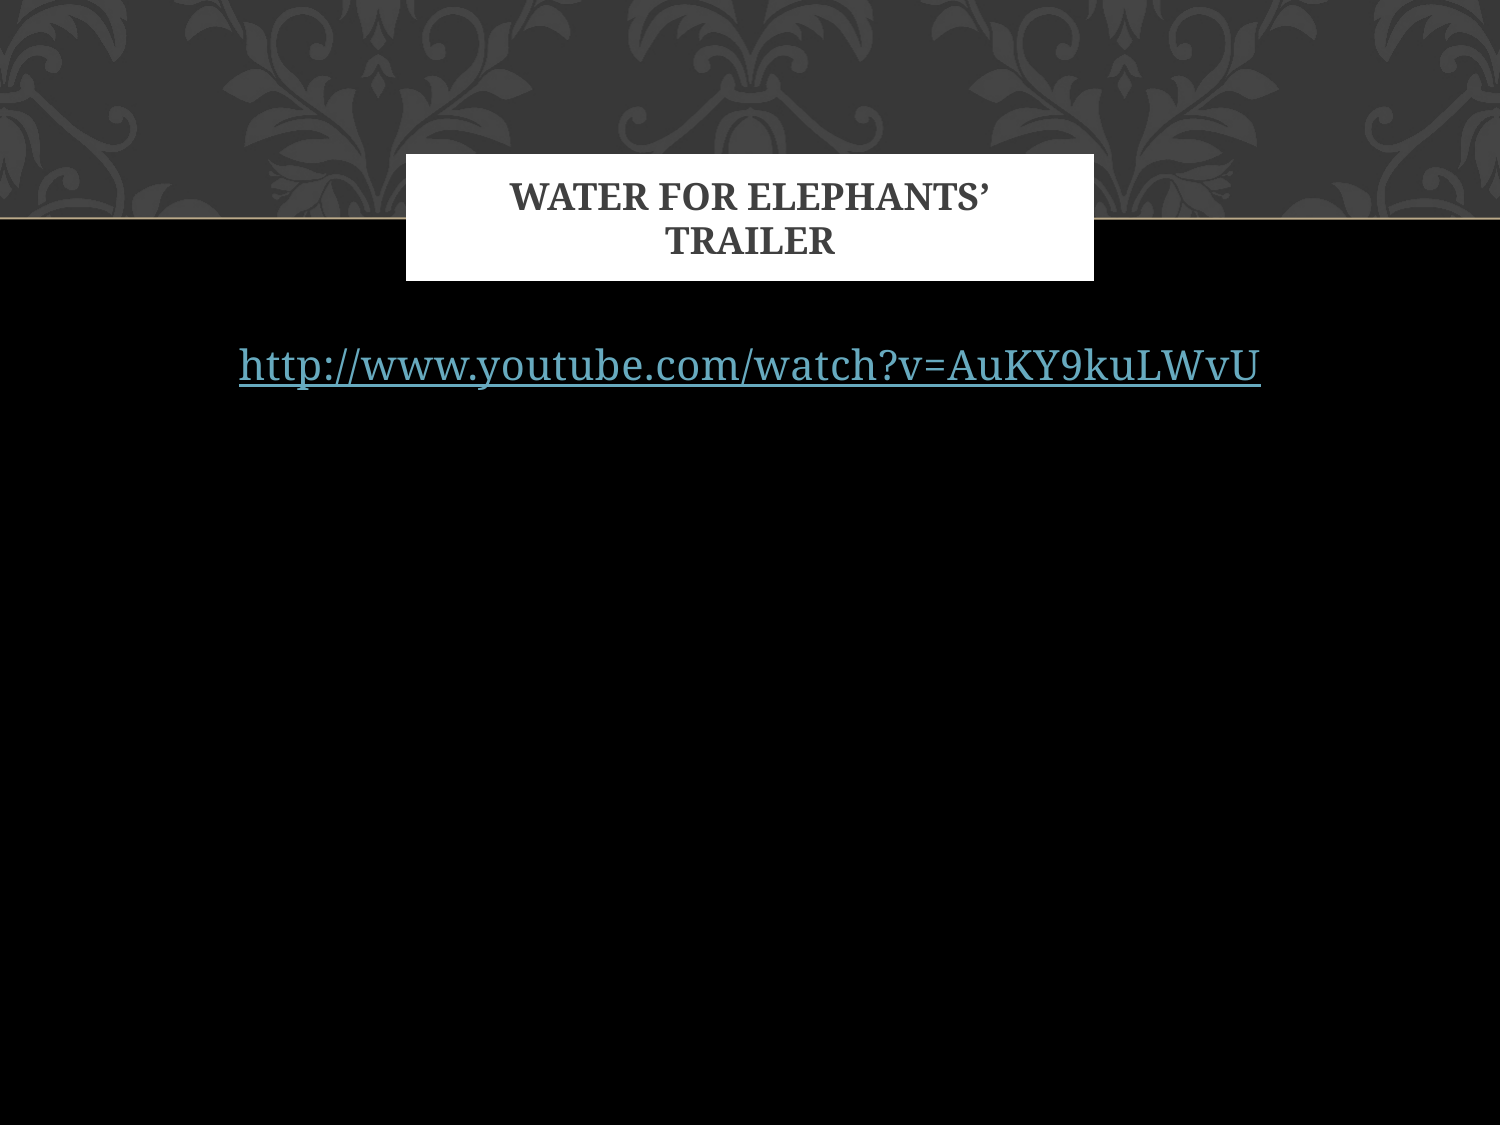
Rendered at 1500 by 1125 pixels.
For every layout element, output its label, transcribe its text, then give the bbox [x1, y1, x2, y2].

list http://www.youtube.com/watch?v=AuKY9kuLWvU [75, 331, 1425, 1000]
title Water for elephants’ trailer [406, 154, 1094, 281]
